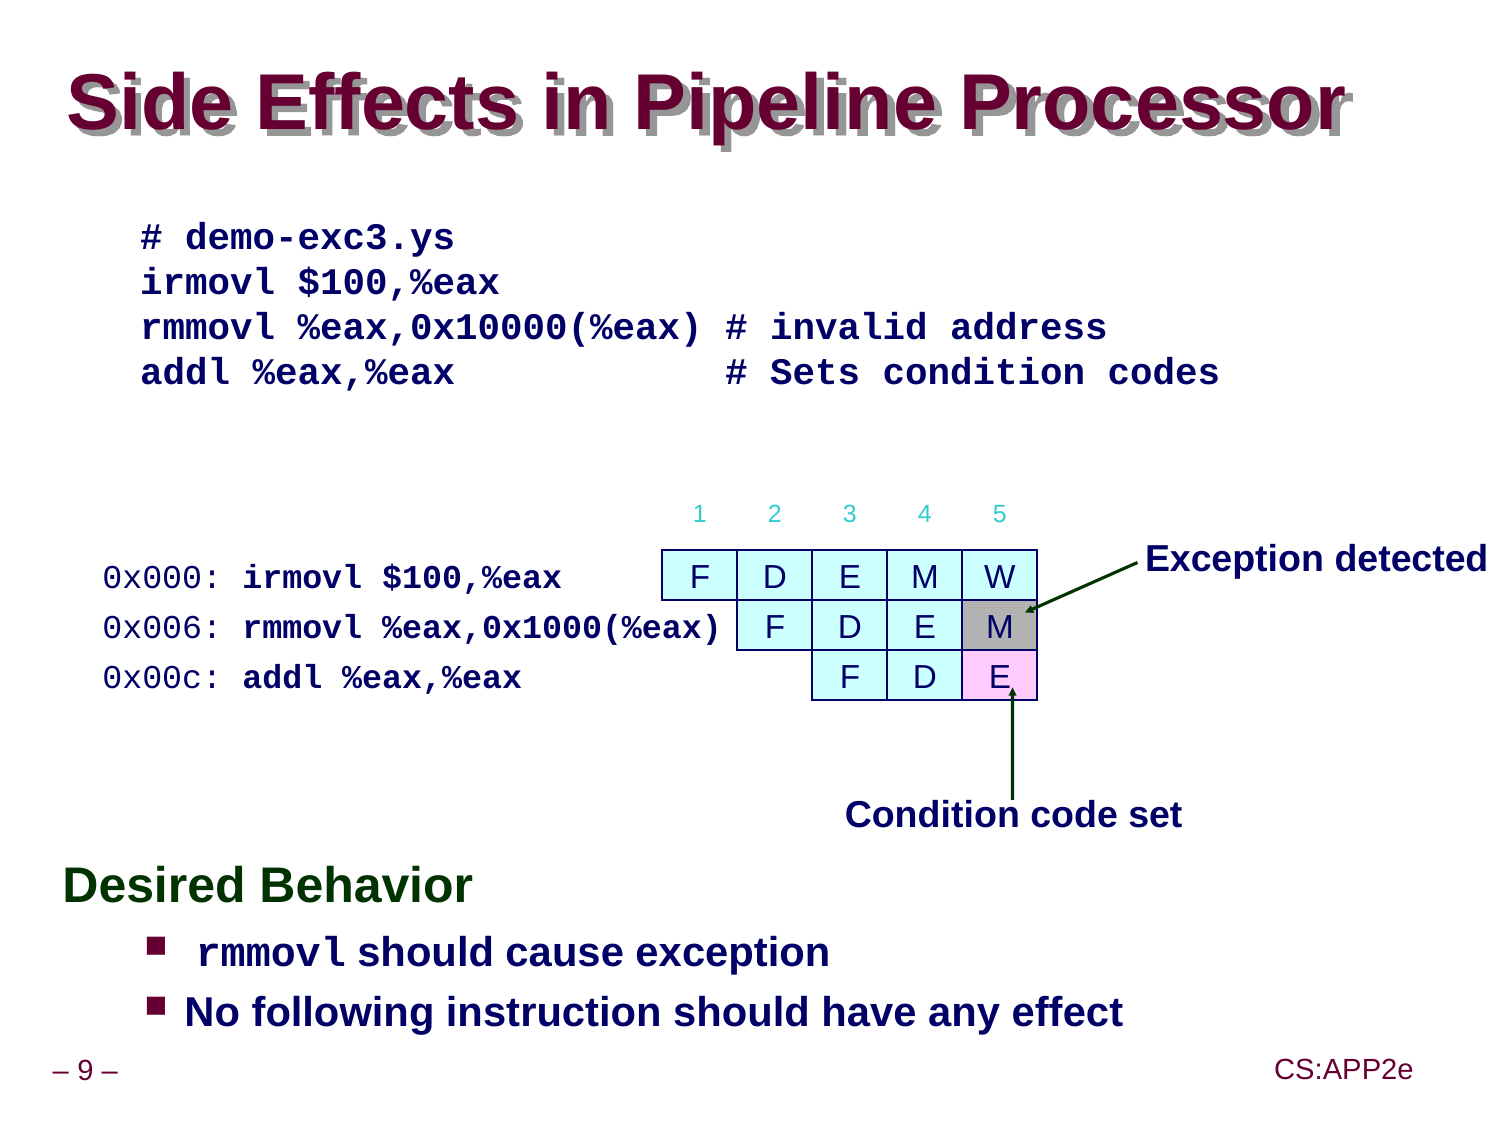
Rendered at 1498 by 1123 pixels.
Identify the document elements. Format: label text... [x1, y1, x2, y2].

list Desired Behavior rmmovl should cause exception No following instruction should have any effect [47, 849, 1409, 1043]
text_box 0x006: rmmovl %eax,0x1000(%eax) [87, 600, 513, 650]
text_box E [887, 600, 957, 650]
text_box E [812, 549, 887, 600]
text_box F [737, 600, 812, 650]
text_box 3 [812, 487, 887, 538]
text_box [837, 687, 1191, 844]
text_box 0x000: irmovl $100,%eax [87, 549, 513, 600]
text_box D [737, 549, 812, 600]
text_box 0x00c: addl %eax,%eax [87, 650, 513, 700]
text_box F [662, 549, 737, 600]
text_box 2 [737, 487, 812, 538]
text_box D [812, 600, 887, 650]
text_box M [887, 549, 957, 600]
text_box 1 [662, 487, 737, 538]
title Side Effects in Pipeline Processor [66, 40, 1495, 169]
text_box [962, 487, 1038, 685]
text_box F [812, 650, 887, 700]
text_box # demo-exc3.ys irmovl $100,%eax rmmovl %eax,0x10000(%eax) # invalid address addl %eax,%eax # Sets condition codes [87, 204, 1425, 400]
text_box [1024, 531, 1497, 613]
text_box D [887, 650, 957, 685]
text_box 4 [887, 487, 960, 538]
